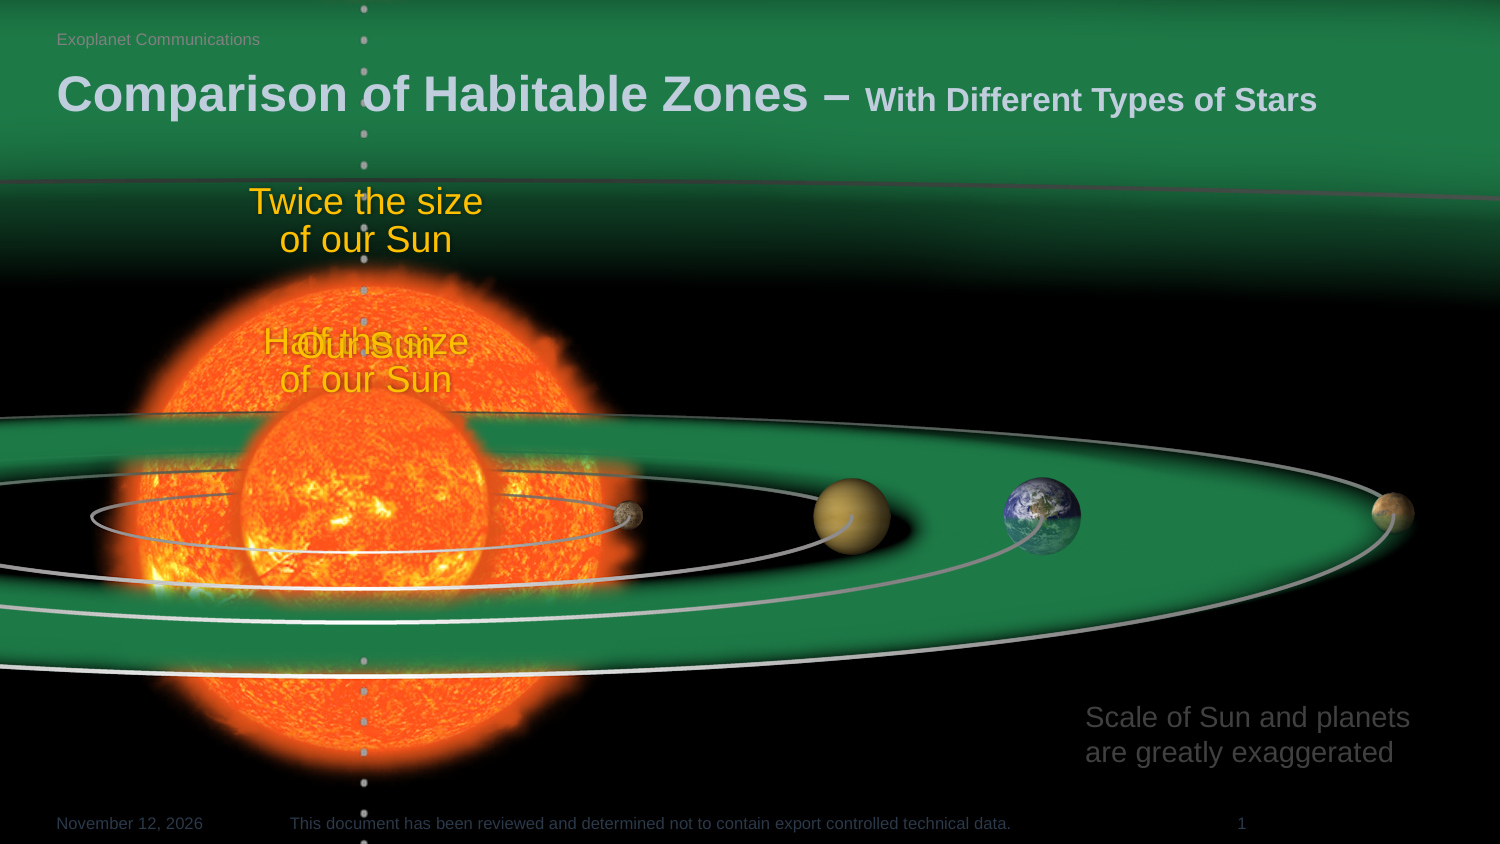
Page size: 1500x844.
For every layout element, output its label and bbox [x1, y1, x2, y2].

picture [0, 0, 1500, 844]
text_box [758, 0, 1500, 114]
